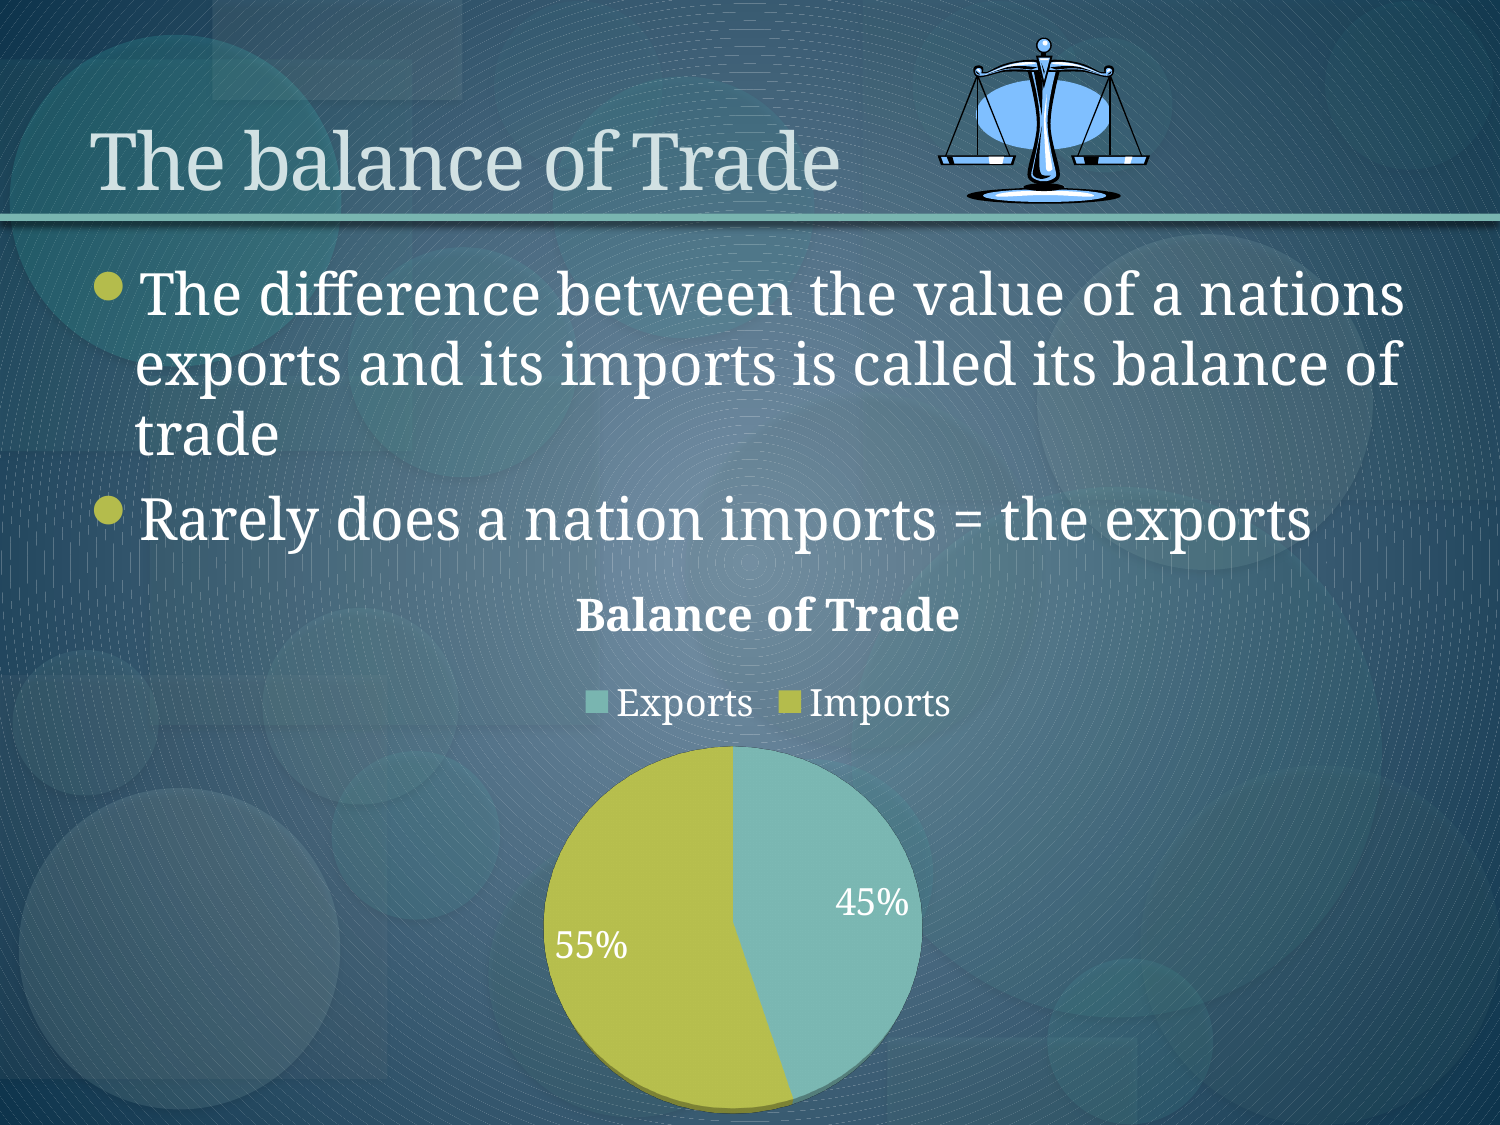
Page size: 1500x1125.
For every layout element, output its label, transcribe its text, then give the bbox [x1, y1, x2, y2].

title The balance of Trade [75, 26, 1425, 214]
chart [262, 549, 1276, 1125]
picture [937, 37, 1151, 205]
list The difference between the value of a nations exports and its imports is called its balance of trade Rarely does a nation imports = the exports [75, 249, 1425, 1000]
